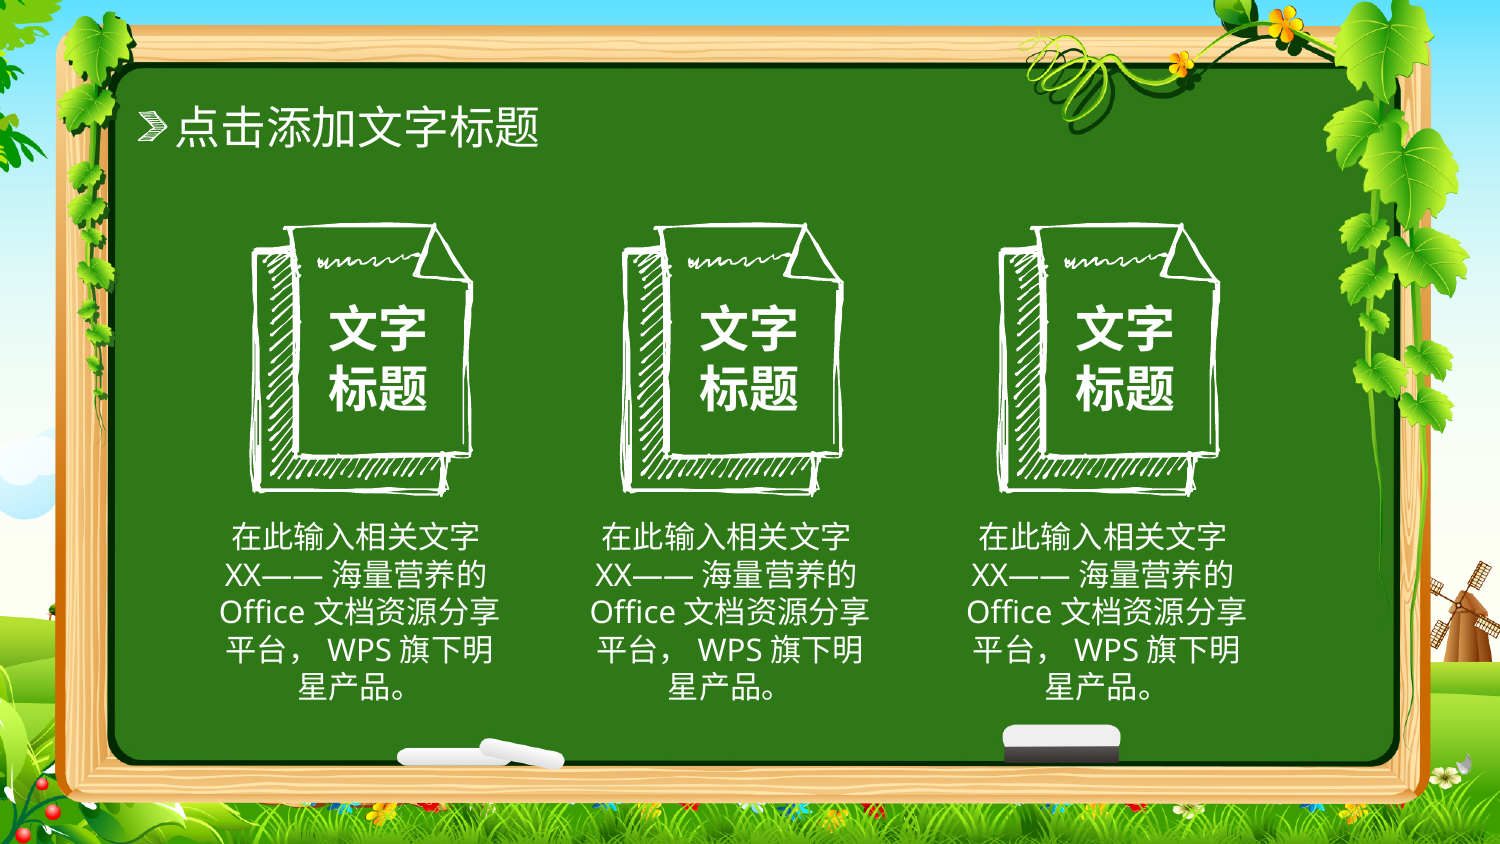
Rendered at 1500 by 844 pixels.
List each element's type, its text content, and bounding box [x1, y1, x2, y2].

text_box 文字 标题 [328, 296, 429, 418]
picture [0, 0, 1500, 844]
text_box [996, 222, 1221, 498]
text_box [619, 222, 844, 498]
text_box [249, 222, 474, 498]
text_box 点击添加文字标题 [174, 98, 542, 154]
text_box [137, 110, 168, 142]
text_box 文字 标题 [1075, 296, 1176, 418]
text_box 文字 标题 [699, 296, 800, 418]
text_box 在此输入相关文字XX——海量营养的Office文档资源分享平台，WPS旗下明星产品。 [576, 511, 885, 711]
text_box 在此输入相关文字XX——海量营养的Office文档资源分享平台，WPS旗下明星产品。 [205, 511, 514, 711]
text_box 在此输入相关文字XX——海量营养的Office文档资源分享平台，WPS旗下明星产品。 [952, 511, 1261, 711]
